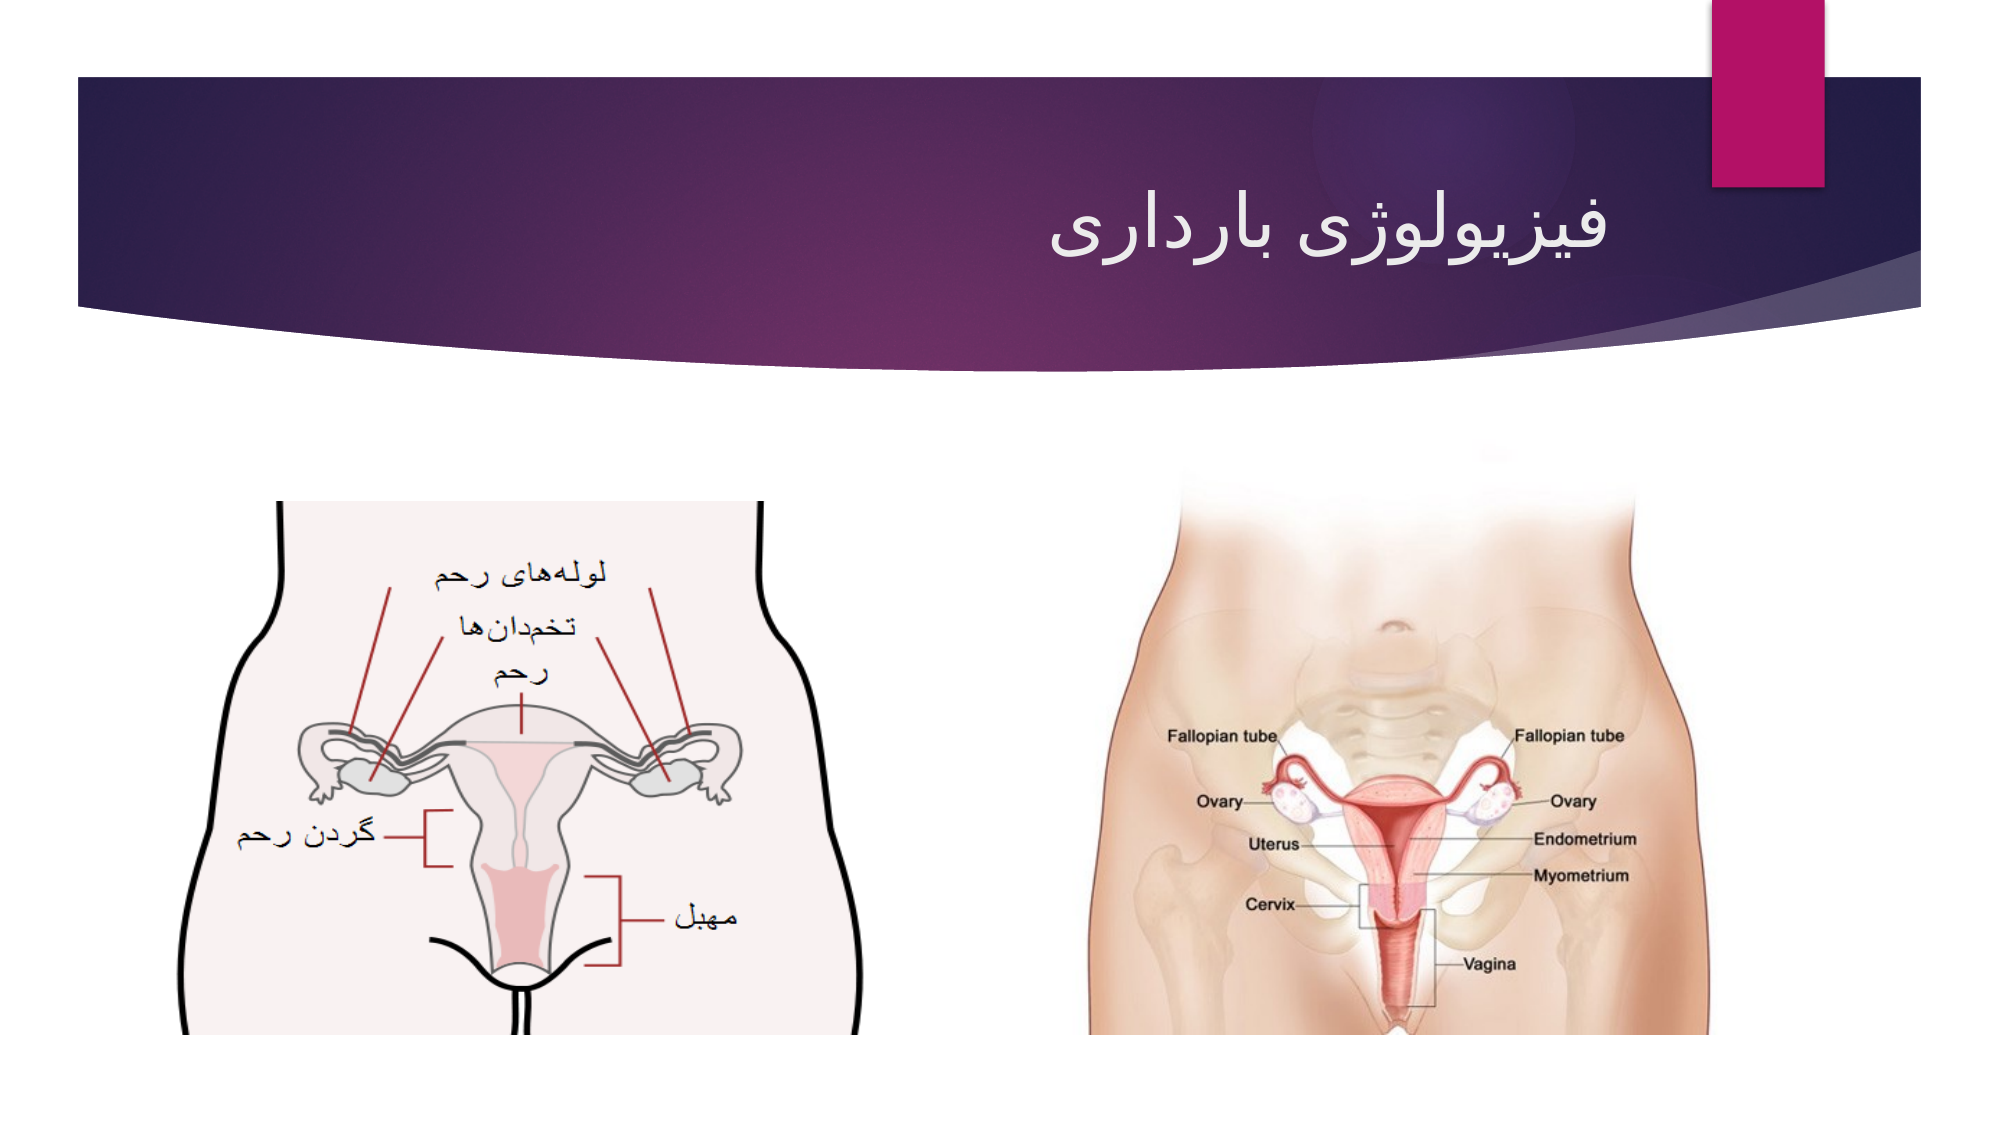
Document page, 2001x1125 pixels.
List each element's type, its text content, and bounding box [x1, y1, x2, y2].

title فیزیولوژی بارداری [189, 159, 1627, 276]
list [171, 500, 865, 1036]
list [1051, 438, 1745, 1036]
